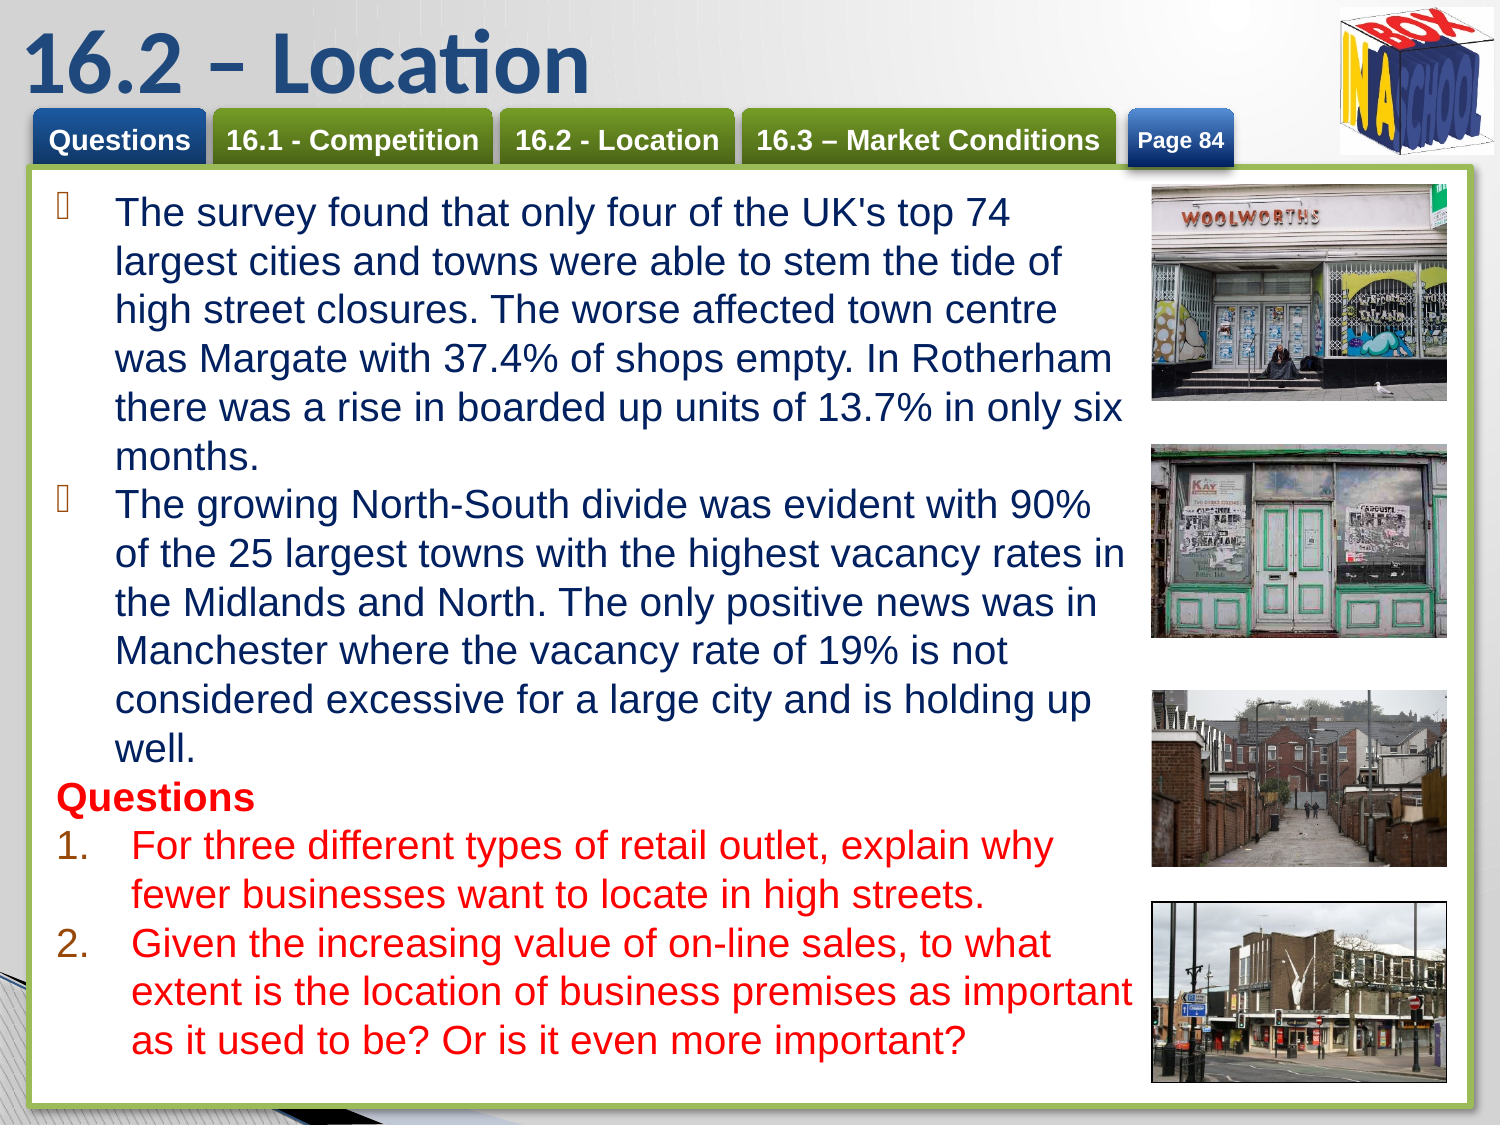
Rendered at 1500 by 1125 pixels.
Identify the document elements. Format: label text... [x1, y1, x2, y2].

picture [1151, 690, 1448, 867]
picture [281, 1114, 303, 1125]
title 16.2 – Location [5, 11, 1270, 102]
text_box The survey found that only four of the UK's top 74 largest cities and towns were able to stem the tide of high street closures. The worse affected town centre was Margate with 37.4% of shops empty. In Rotherham there was a rise in boarded up units of 13.7% in only six months. The growing North-South divide was evident with 90% of the 25 largest towns with the highest vacancy rates in the Midlands and North. The only positive news was in Manchester where the vacancy rate of 19% is not considered excessive for a large city and is holding up well. Questions For three different types of retail outlet, explain why fewer businesses want to locate in high streets. Given the increasing value of on-line sales, to what extent is the location of business premises as important as it used to be? Or is it even more important? [41, 178, 1152, 1071]
picture [1151, 901, 1448, 1083]
picture [1340, 7, 1495, 155]
text_box Page 84 [1127, 108, 1235, 168]
picture [1151, 444, 1448, 639]
picture [1151, 184, 1448, 401]
